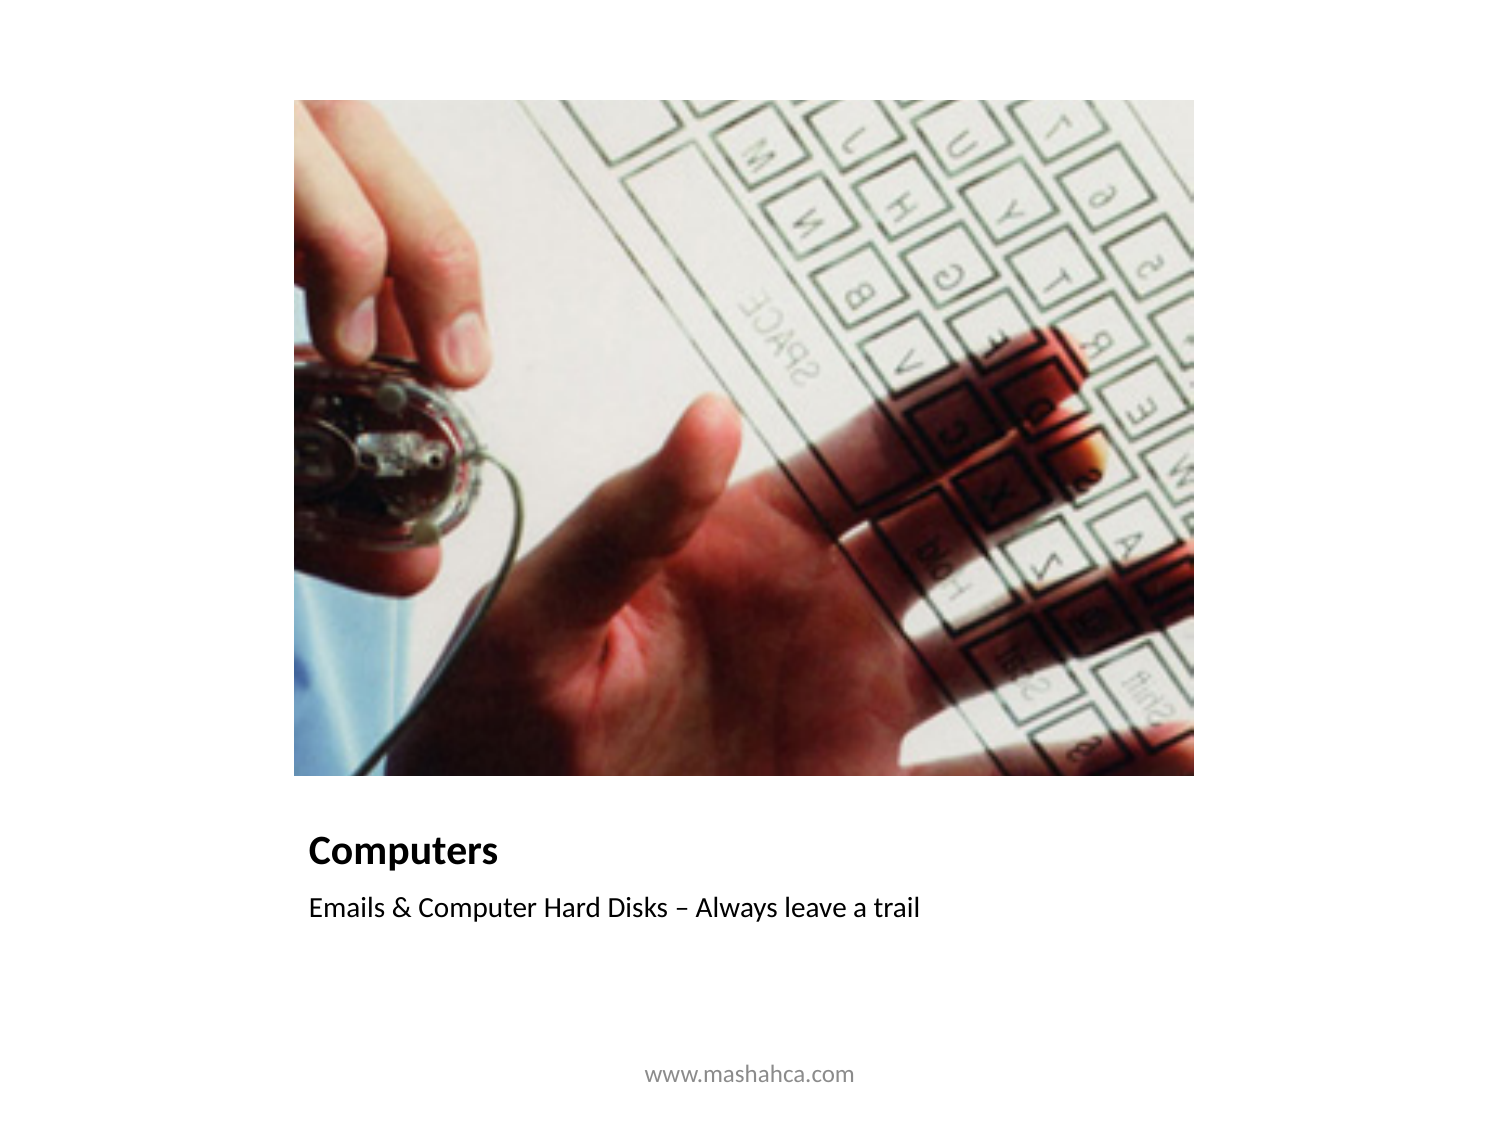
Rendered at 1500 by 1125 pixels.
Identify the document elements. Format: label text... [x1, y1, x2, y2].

footer www.mashahca.com [512, 1042, 988, 1103]
picture [293, 100, 1195, 776]
title Computers [294, 787, 1194, 880]
list Emails & Computer Hard Disks – Always leave a trail [294, 880, 1194, 1013]
